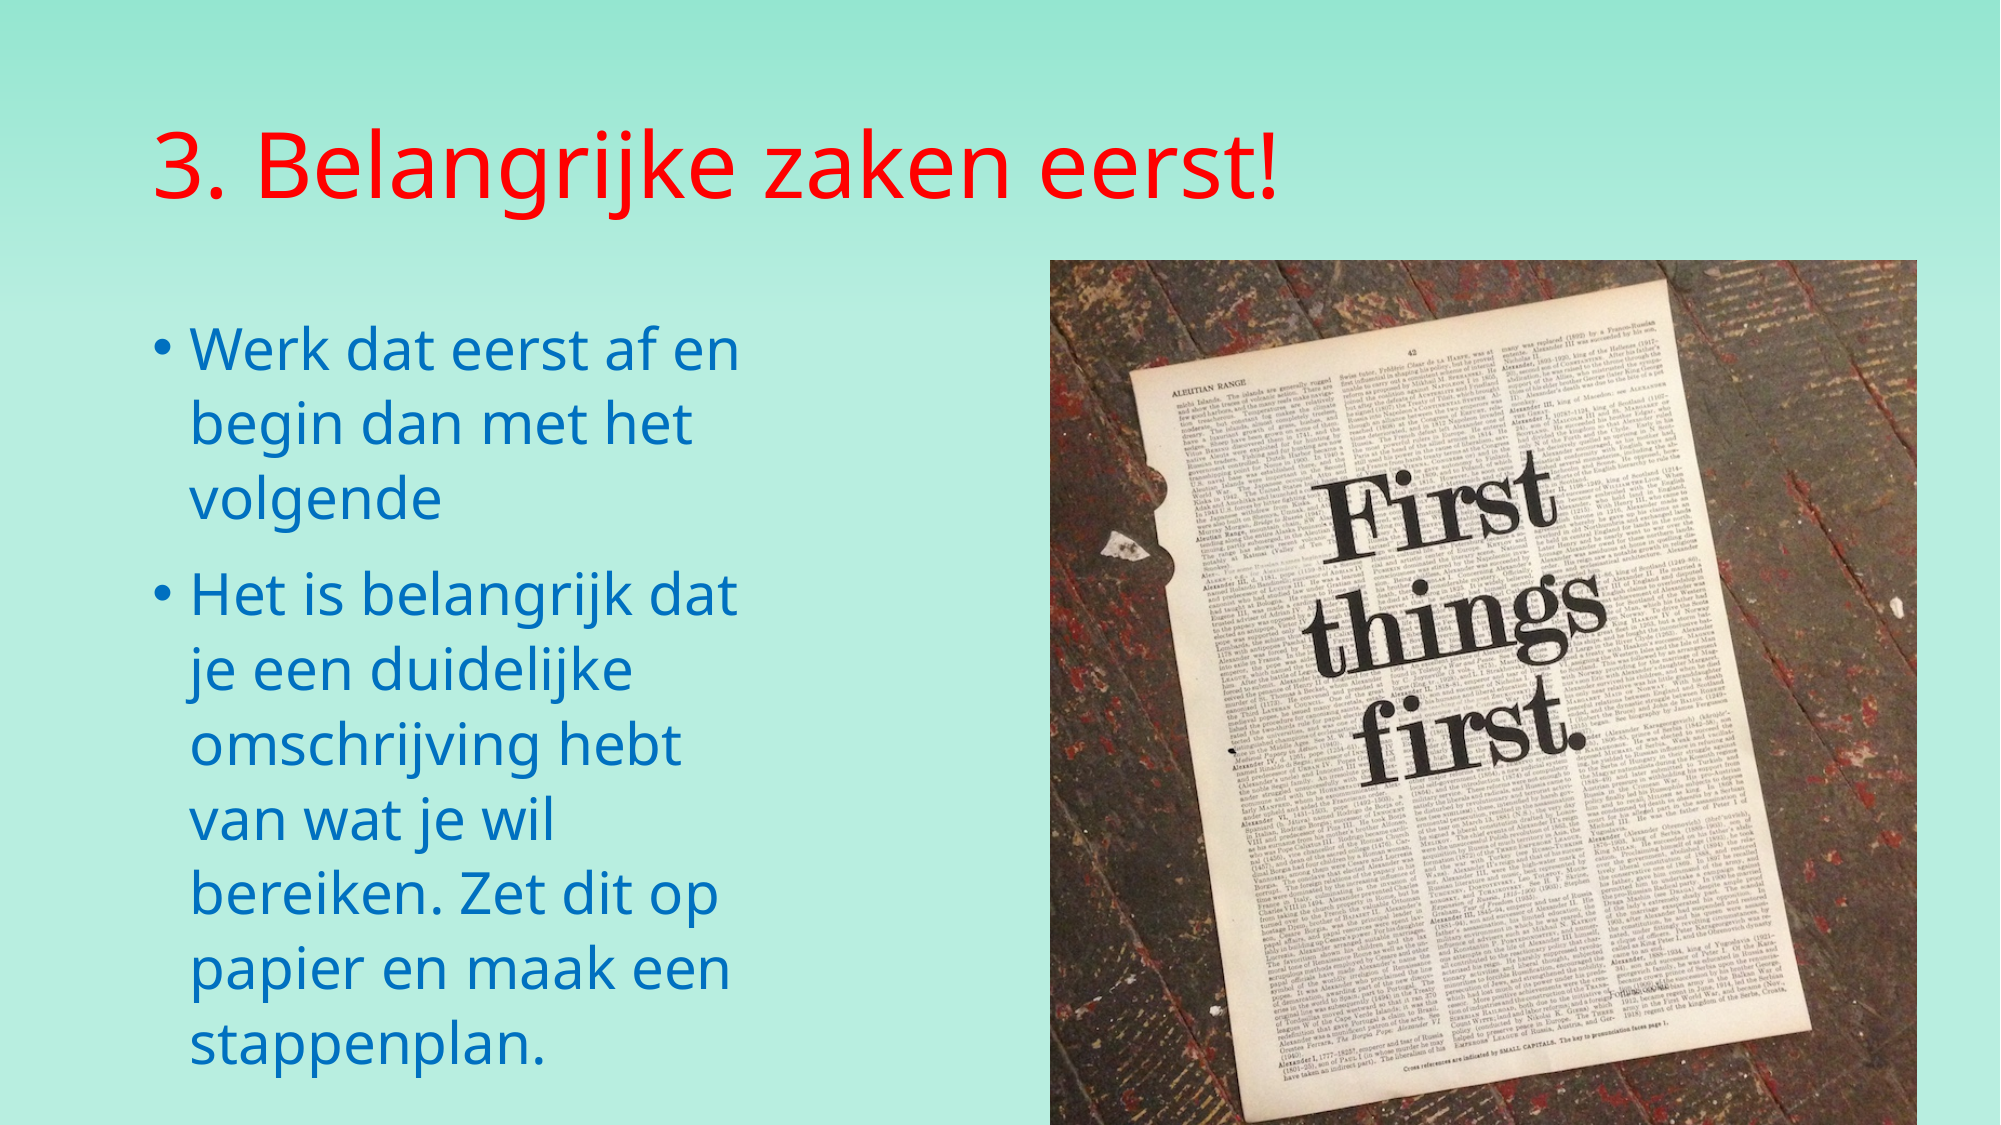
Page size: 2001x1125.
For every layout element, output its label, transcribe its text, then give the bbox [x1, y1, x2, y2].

picture [1050, 260, 1917, 1125]
title 3. Belangrijke zaken eerst! [137, 59, 1863, 278]
list Werk dat eerst af en begin dan met het volgende Het is belangrijk dat je een duidelijke omschrijving hebt van wat je wil bereiken. Zet dit op papier en maak een stappenplan. [137, 299, 800, 1014]
